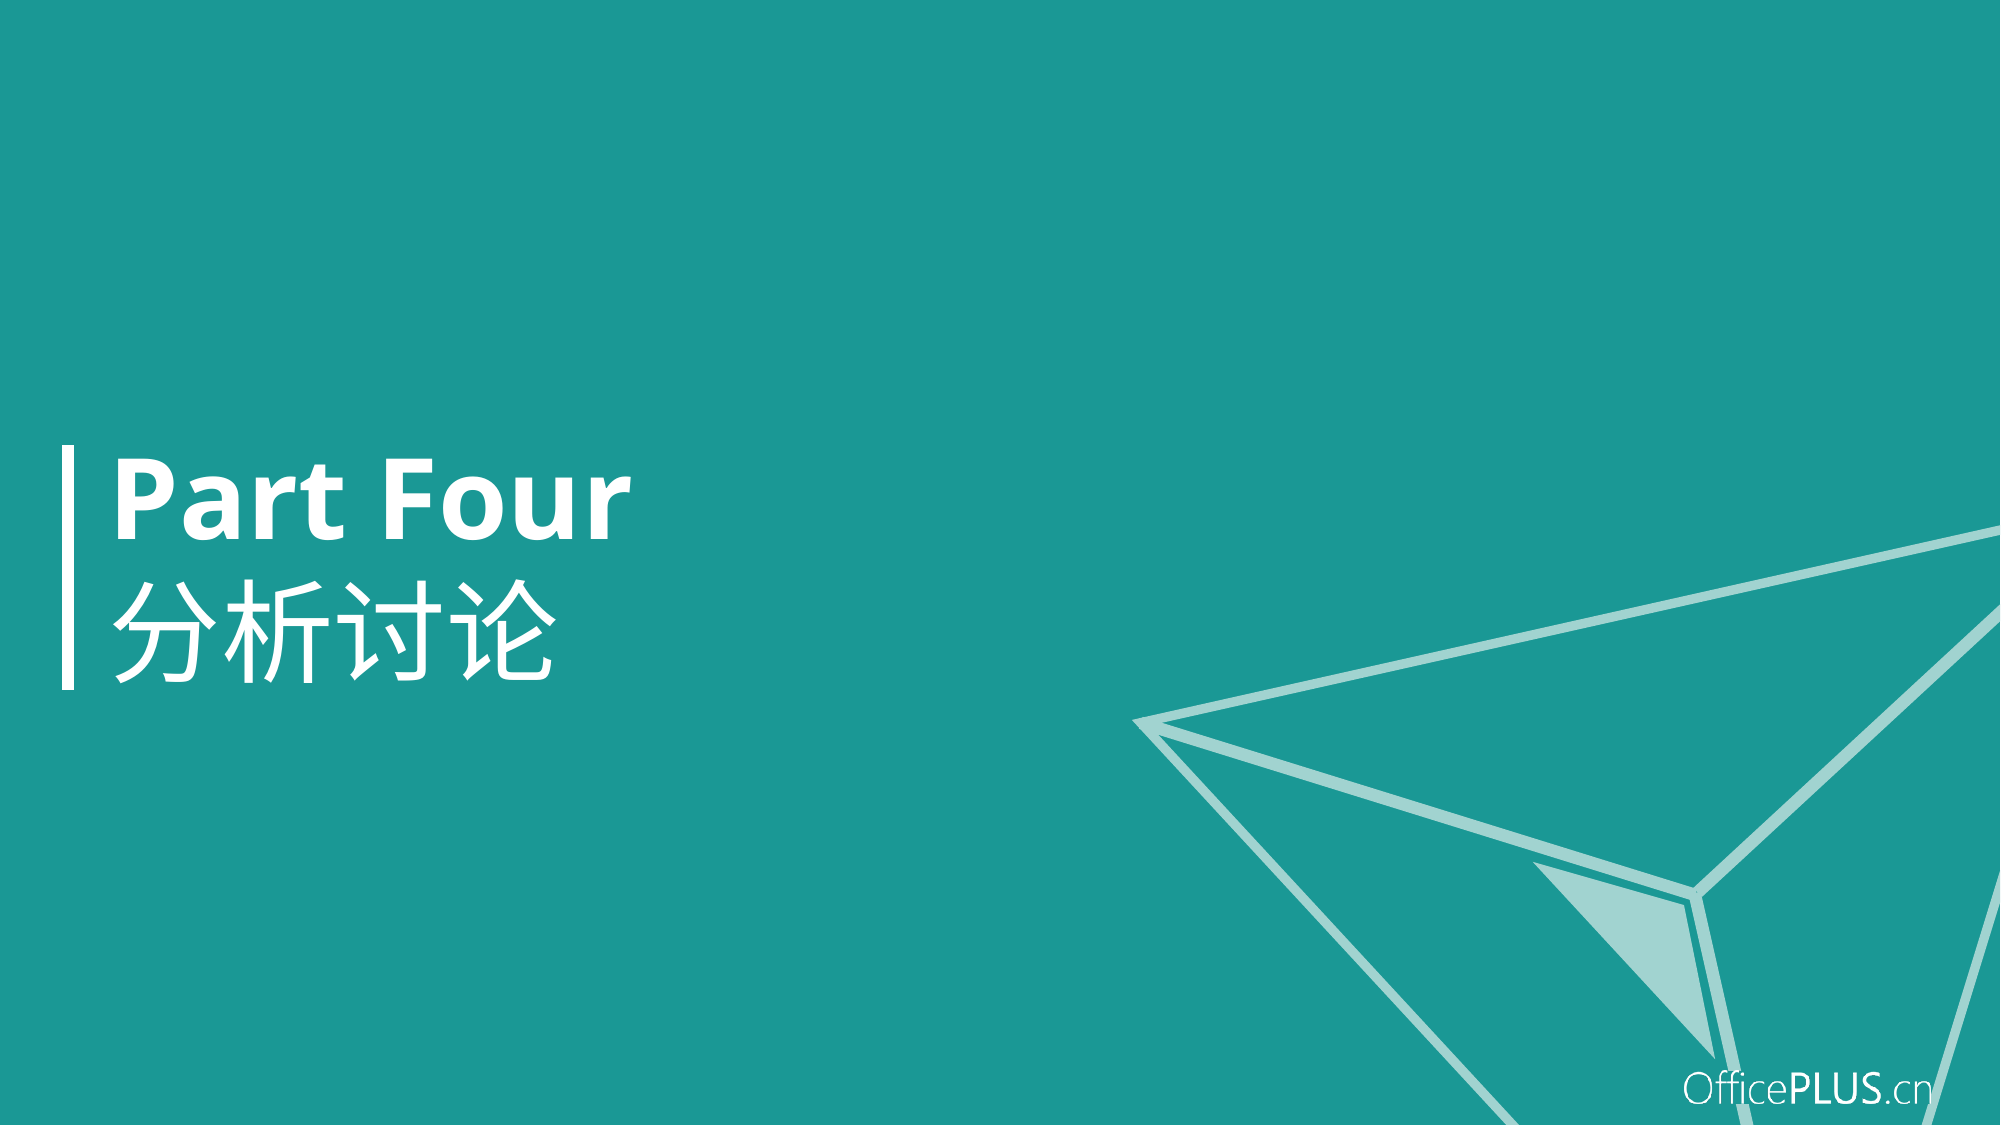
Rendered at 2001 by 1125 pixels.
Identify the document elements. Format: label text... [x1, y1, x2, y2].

picture [1684, 1070, 1931, 1104]
text_box Part Four 分析讨论 [94, 419, 1050, 705]
